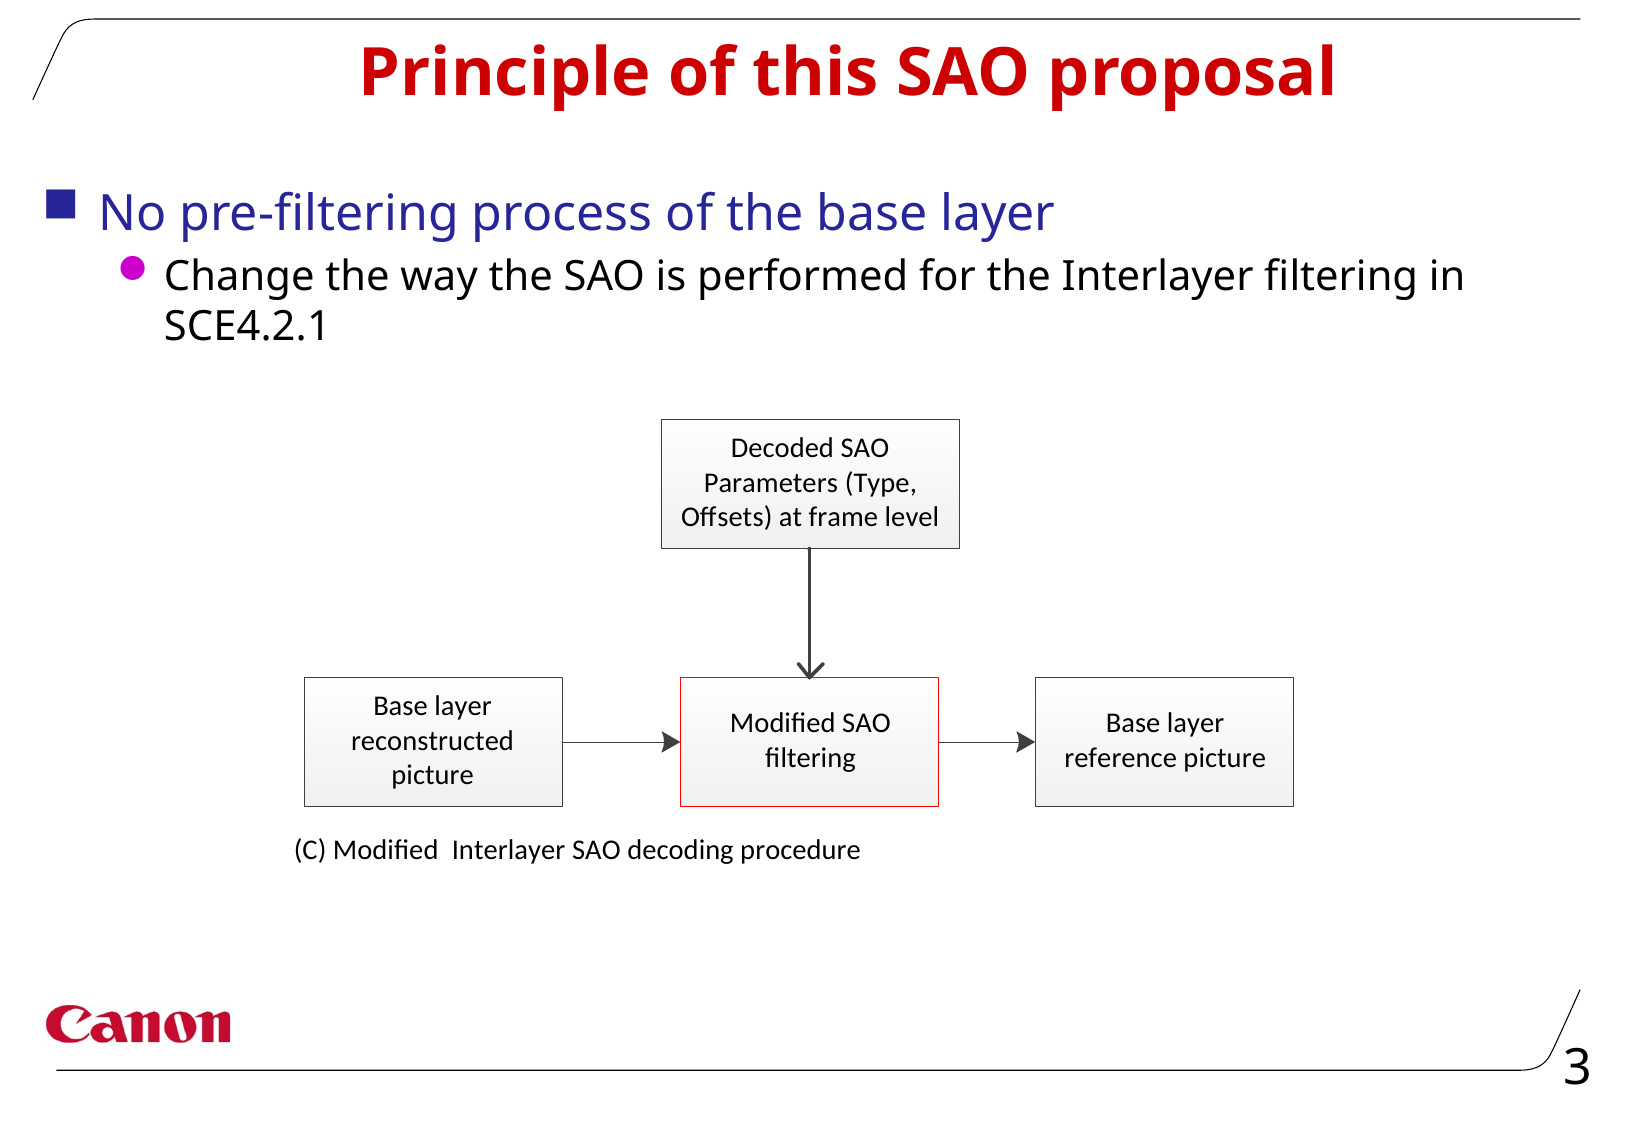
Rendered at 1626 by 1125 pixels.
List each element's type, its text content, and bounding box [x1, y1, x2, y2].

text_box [209, 349, 1365, 953]
list No pre-filtering process of the base layer Change the way the SAO is performed for the Interlayer filtering in SCE4.2.1 [27, 172, 1585, 1004]
picture [44, 1004, 232, 1043]
slide_number 3 [1462, 1034, 1593, 1103]
title Principle of this SAO proposal [151, 19, 1546, 119]
